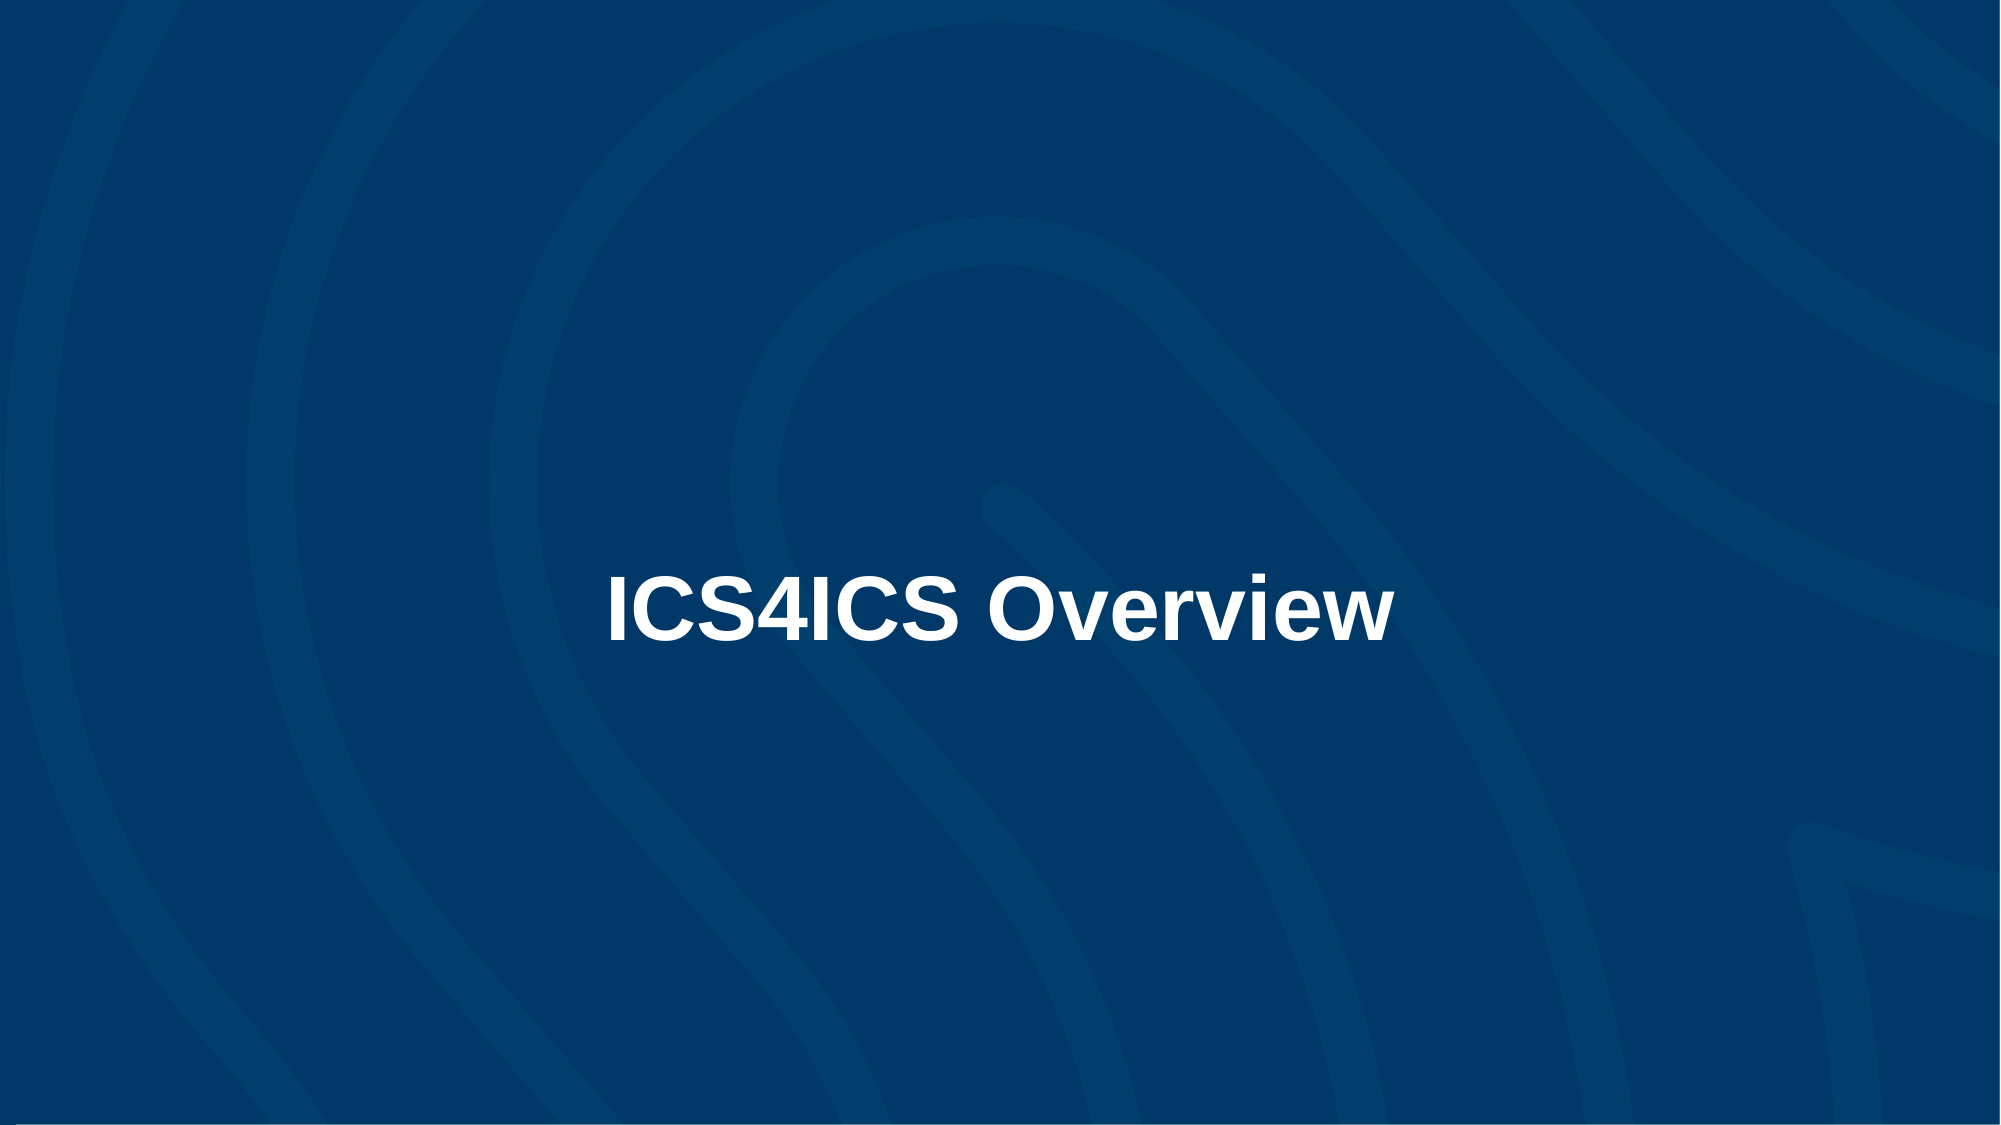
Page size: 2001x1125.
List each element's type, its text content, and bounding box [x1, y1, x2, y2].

picture [0, 0, 2000, 1125]
title ICS4ICS Overview [93, 280, 1907, 667]
